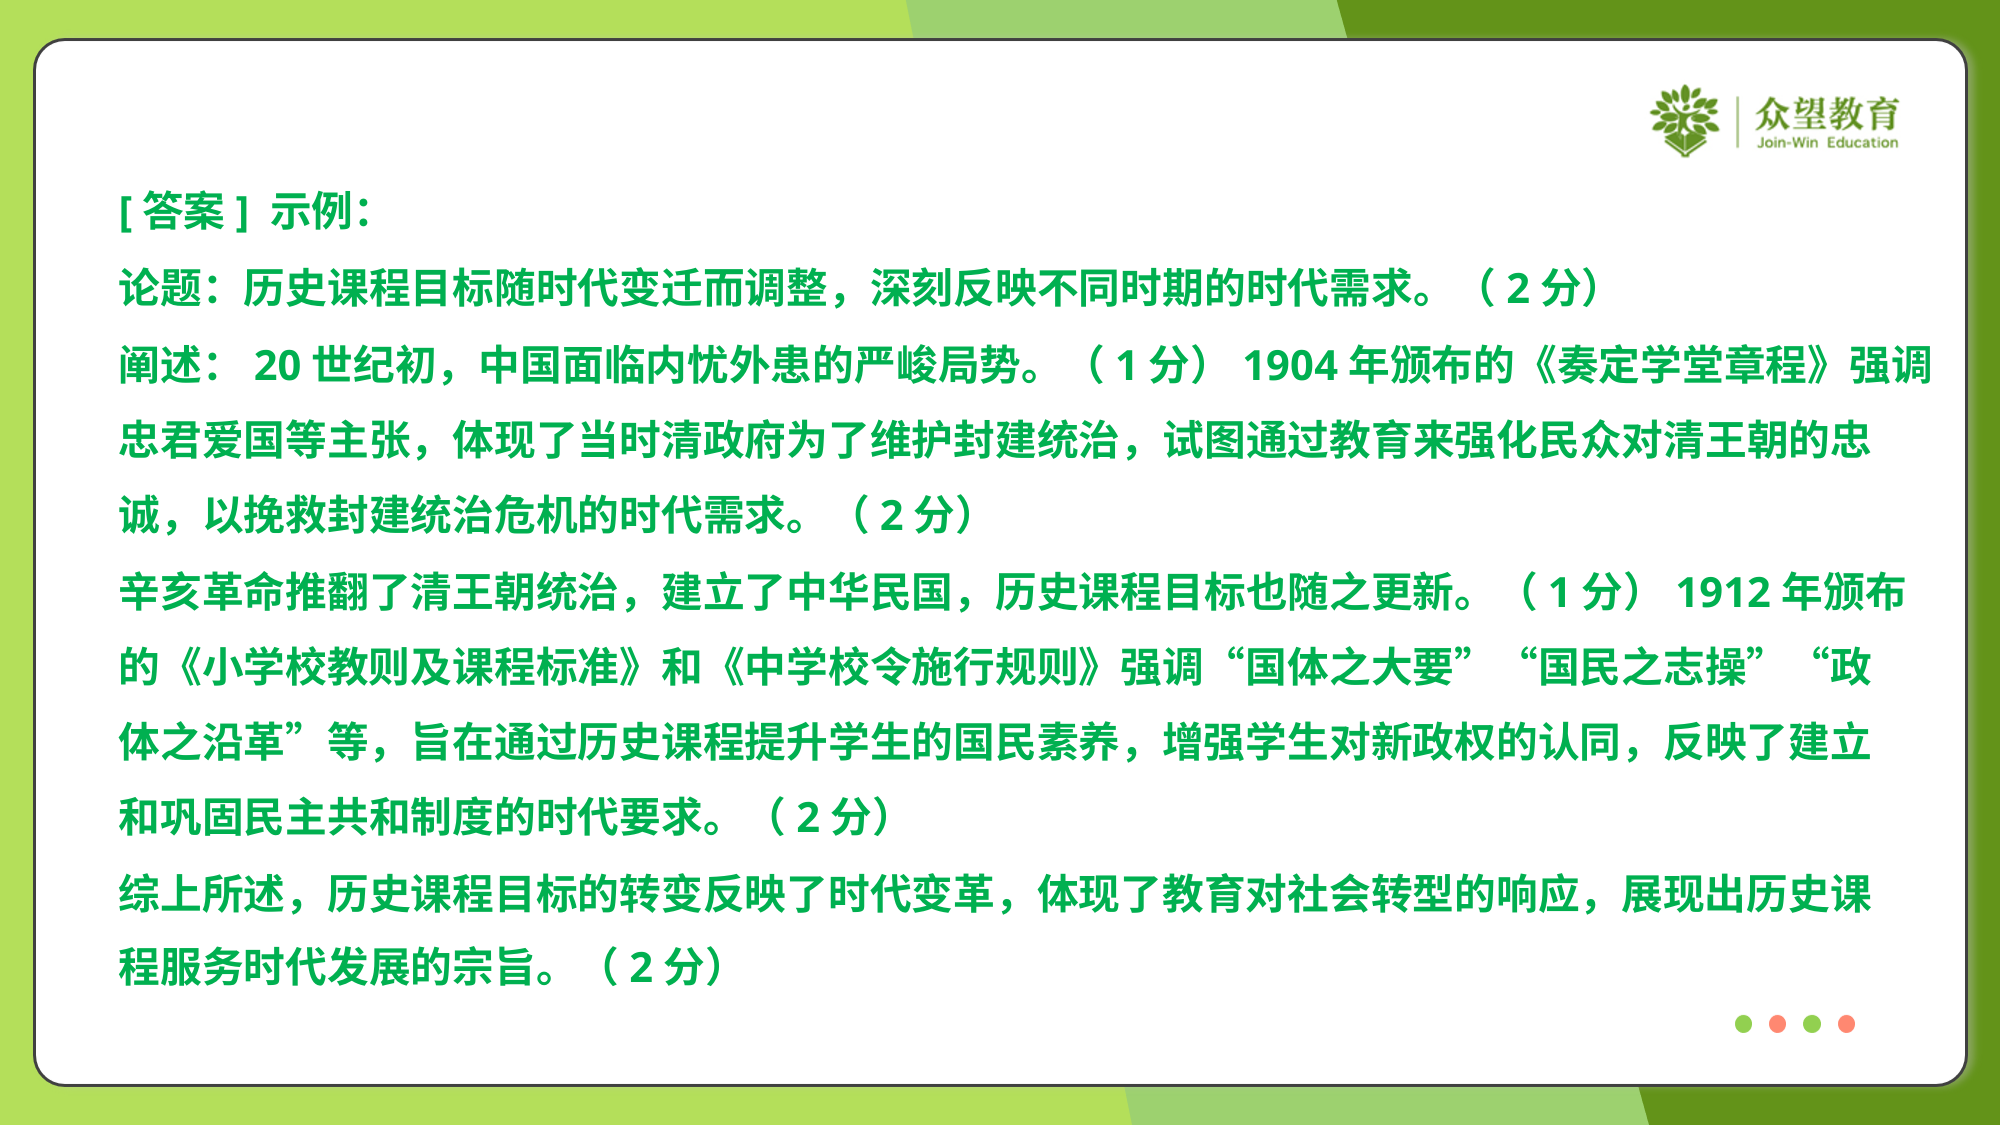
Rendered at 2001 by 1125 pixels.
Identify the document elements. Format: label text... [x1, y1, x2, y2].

picture [0, 0, 2000, 1125]
text_box [答案] 示例： 论题：历史课程目标随时代变迁而调整，深刻反映不同时期的时代需求。（2分） 阐述：20世纪初，中国面临内忧外患的严峻局势。（1分）1904年颁布的《奏定学堂章程》强调 忠君爱国等主张，体现了当时清政府为了维护封建统治，试图通过教育来强化民众对清王朝的忠 诚，以挽救封建统治危机的时代需求。（2分） 辛亥革命推翻了清王朝统治，建立了中华民国，历史课程目标也随之更新。（1分）1912年颁布 的《小学校教则及课程标准》和《中学校令施行规则》强调“国体之大要”“国民之志操”“政 体之沿革”等，旨在通过历史课程提升学生的国民素养，增强学生对新政权的认同，反映了建立 和巩固民主共和制度的时代要求。（2分） 综上所述，历史课程目标的转变反映了时代变革，体现了教育对社会转型的响应，展现出历史课 程服务时代发展的宗旨。（2分） [118, 159, 1883, 984]
